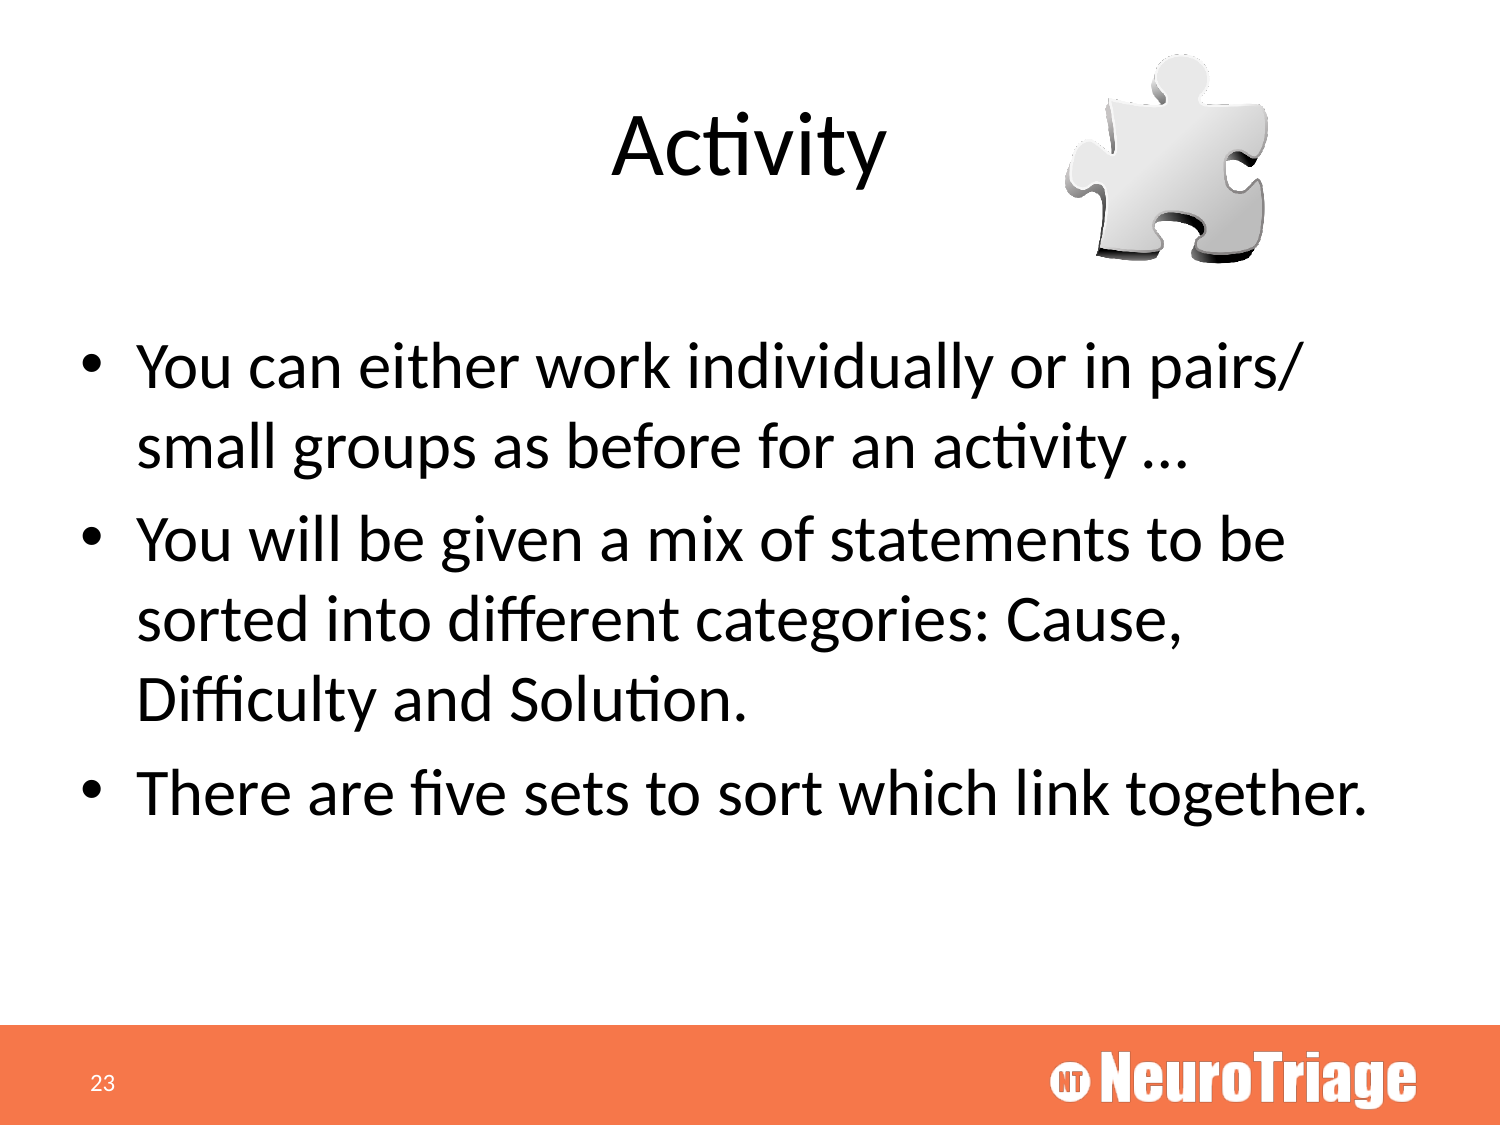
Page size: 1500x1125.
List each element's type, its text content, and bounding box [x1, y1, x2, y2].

title Activity [75, 45, 1425, 233]
slide_number 23 [75, 1051, 425, 1112]
list You can either work individually or in pairs/ small groups as before for an activity … You will be given a mix of statements to be sorted into different categories: Cause, Difficulty and Solution. There are five sets to sort which link together. [64, 314, 1415, 969]
picture [1037, 1030, 1425, 1125]
picture [1056, 48, 1278, 269]
